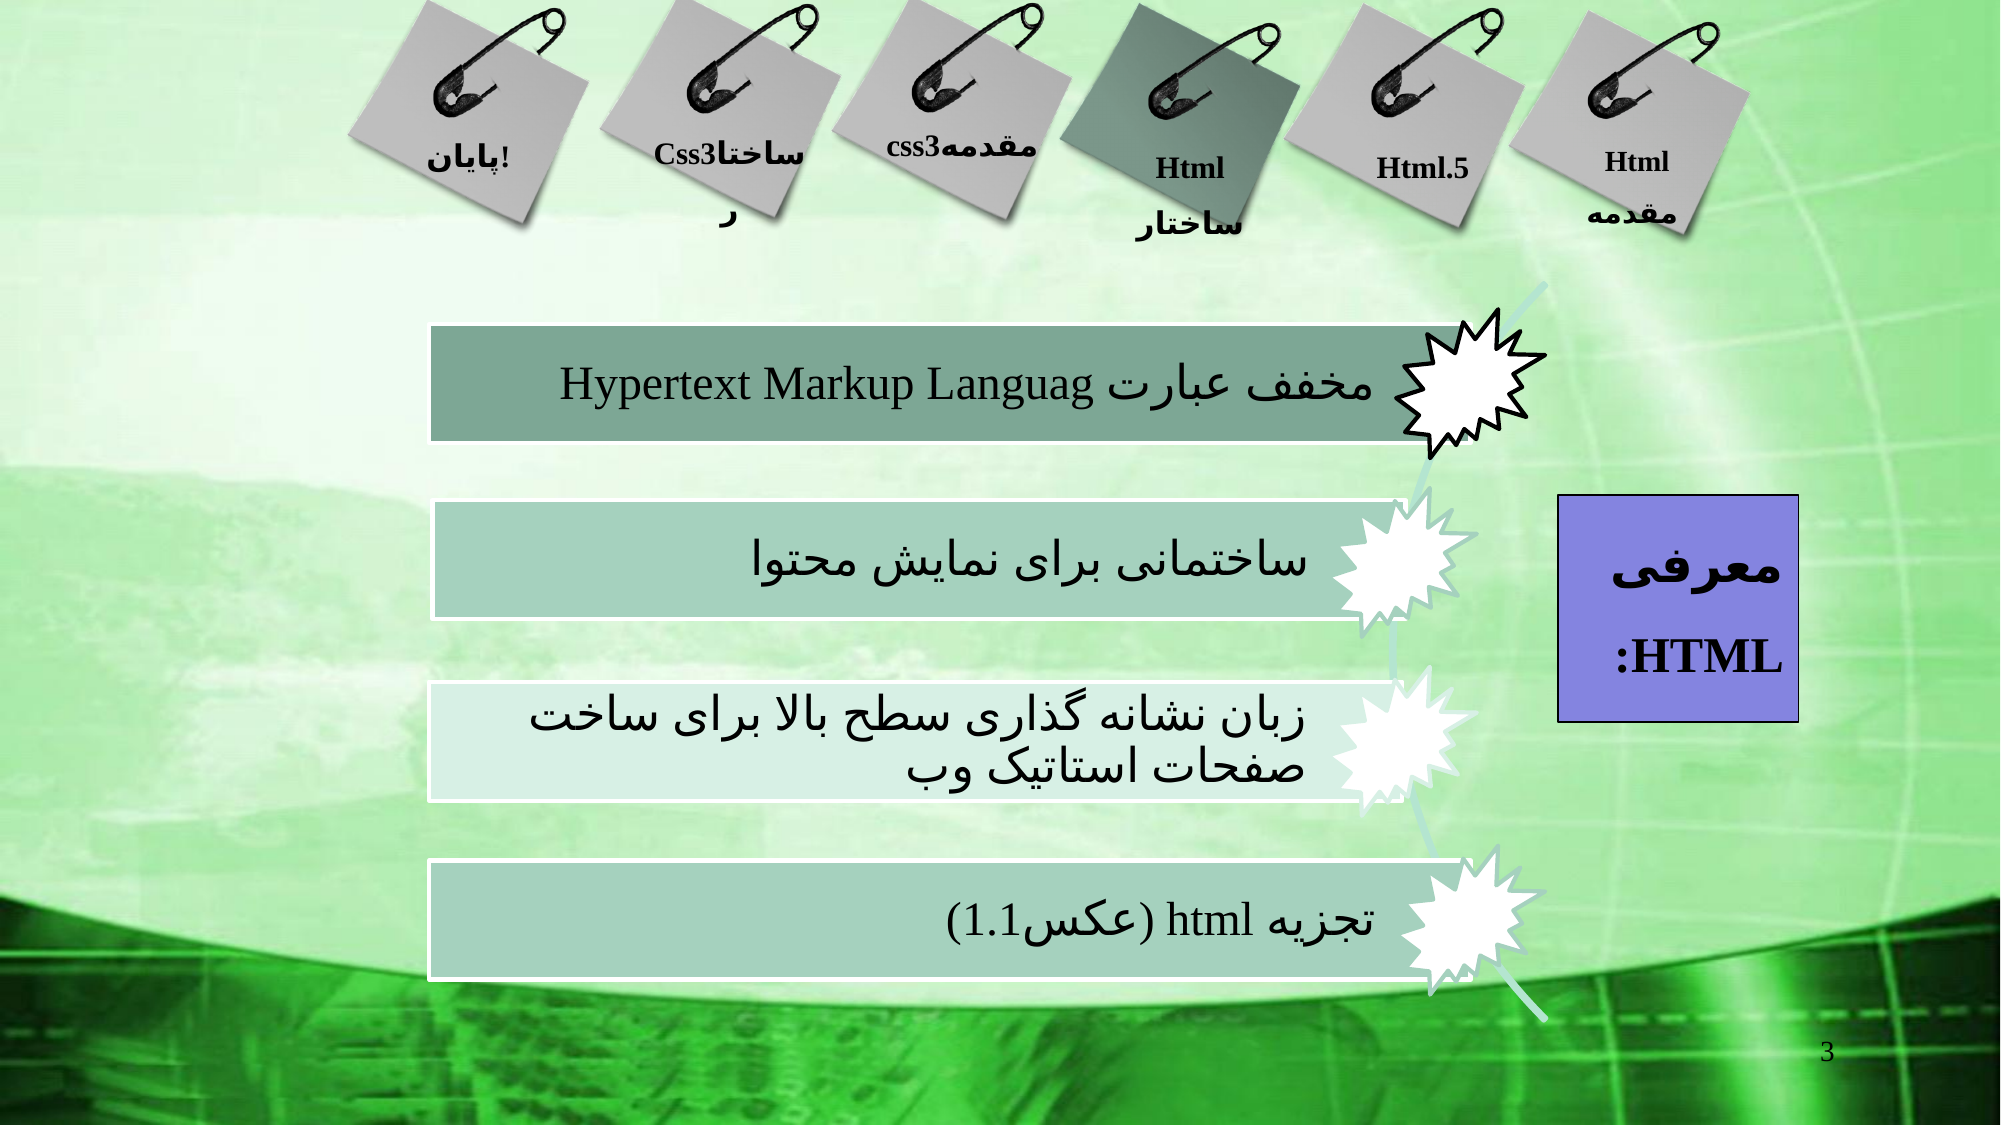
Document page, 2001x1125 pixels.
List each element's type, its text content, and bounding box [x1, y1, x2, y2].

slide_number 3 [1433, 1024, 1851, 1101]
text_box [418, 264, 1559, 1040]
picture [0, 0, 2001, 1125]
text_box معرفی HTML: [1563, 494, 1799, 723]
